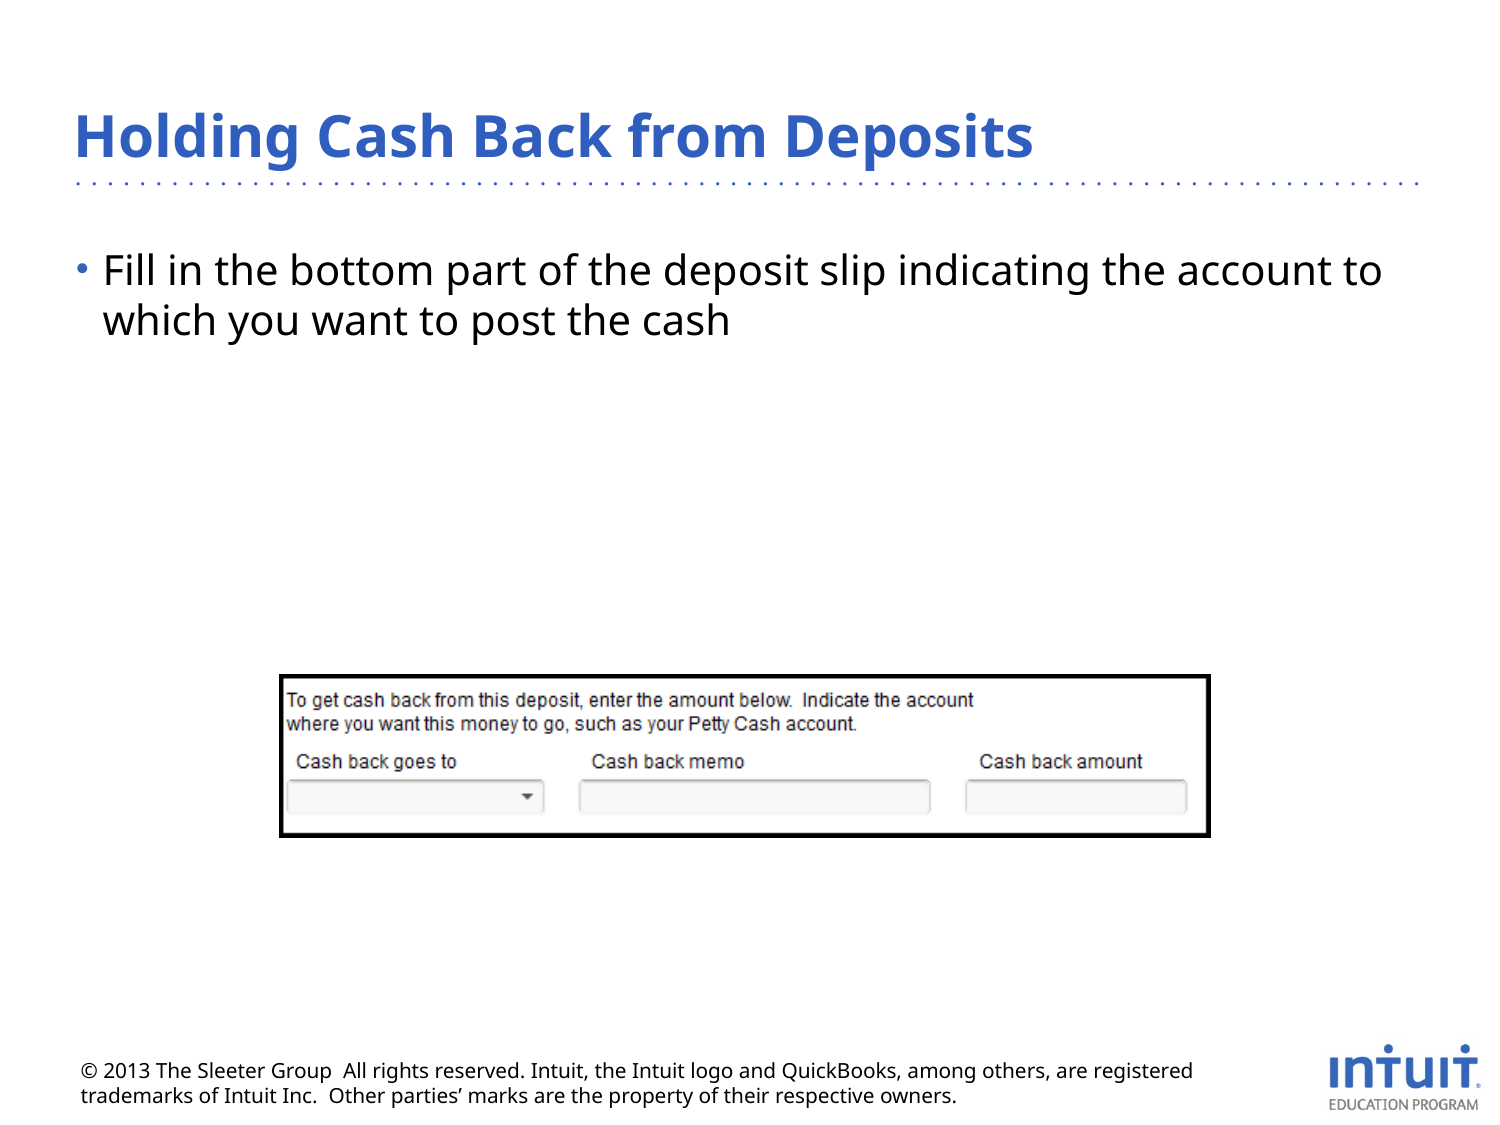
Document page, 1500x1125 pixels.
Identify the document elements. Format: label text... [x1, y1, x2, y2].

list Fill in the bottom part of the deposit slip indicating the account to which you want to post the cash [75, 235, 1424, 1012]
picture [1325, 1039, 1485, 1116]
title Holding Cash Back from Deposits [73, 62, 1424, 169]
picture [279, 674, 1211, 838]
